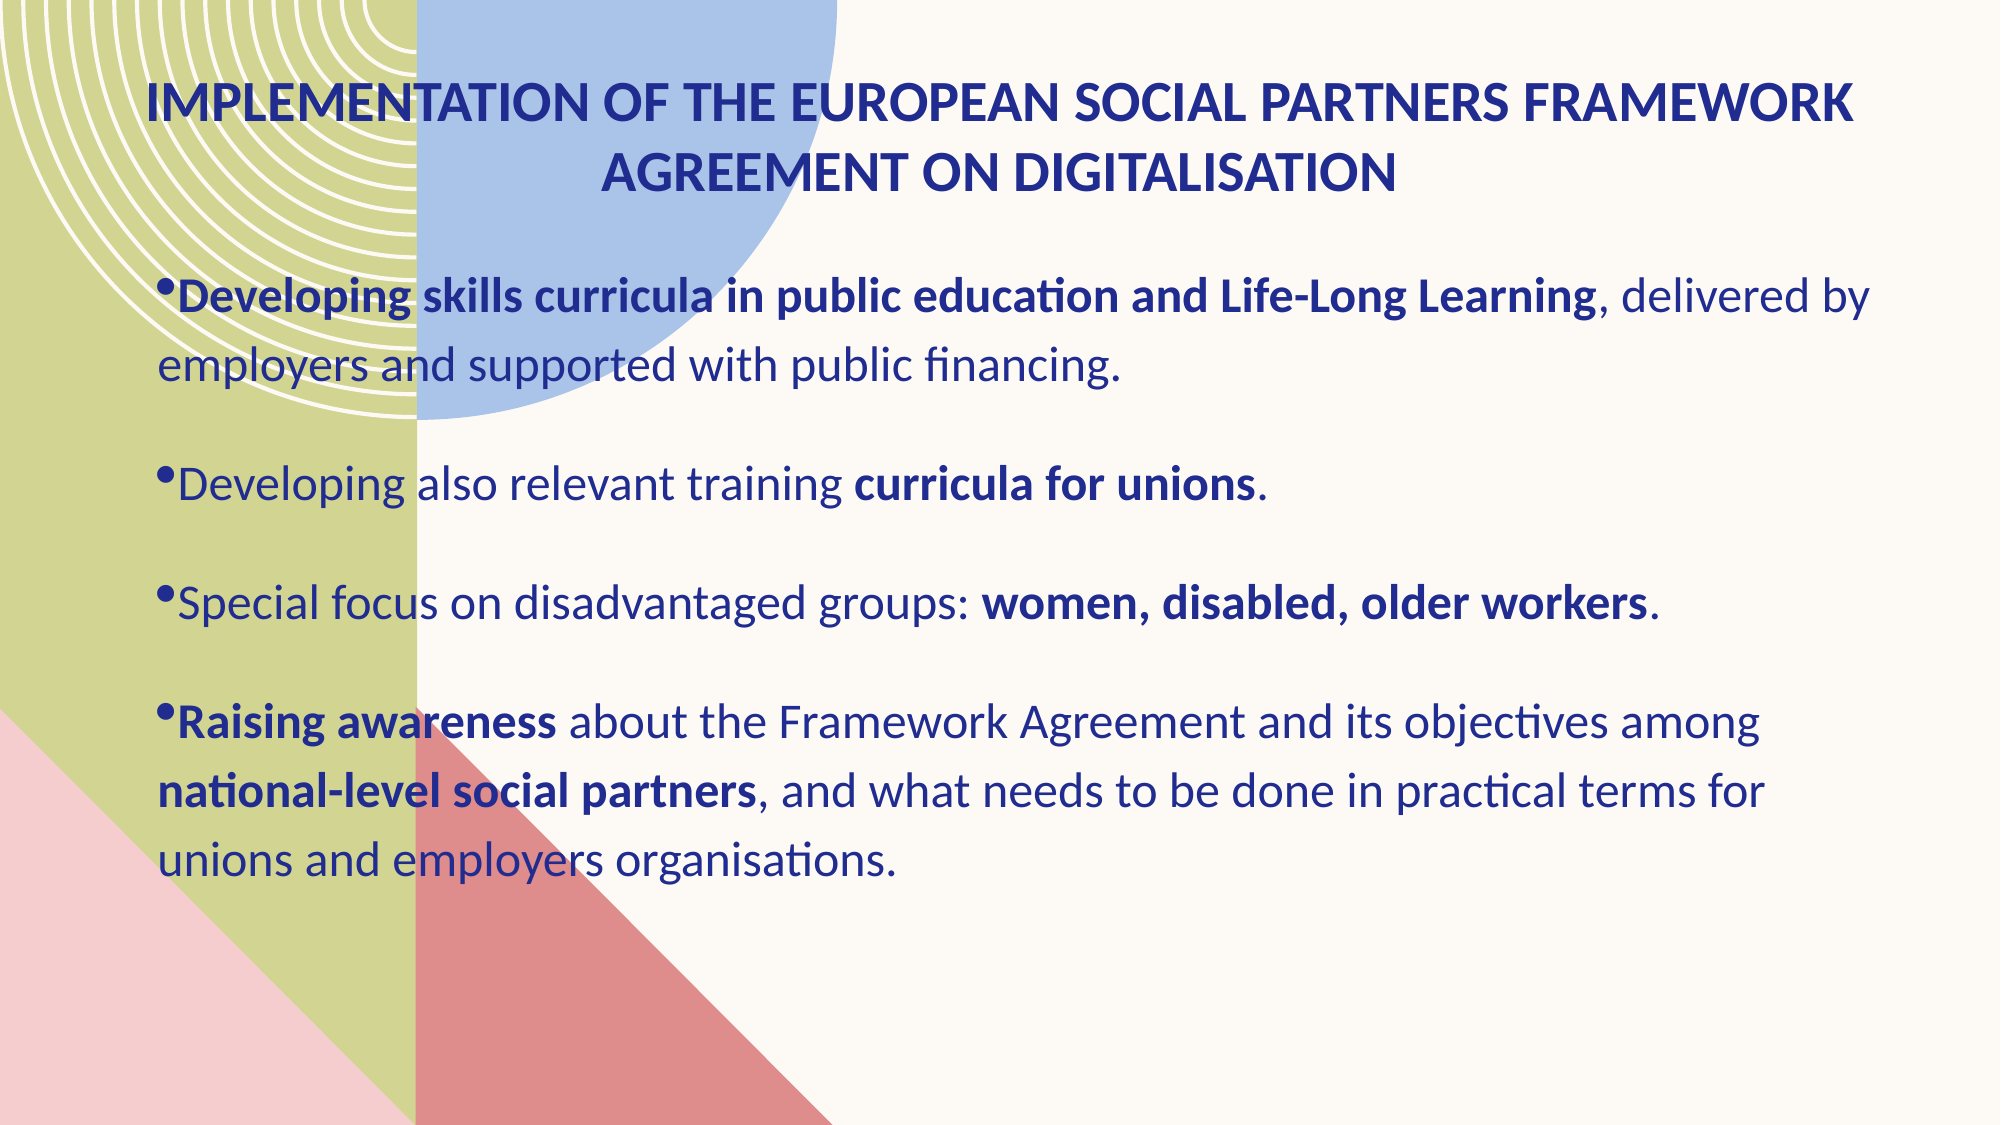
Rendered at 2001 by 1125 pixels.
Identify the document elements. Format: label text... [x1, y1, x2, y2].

title Implementation of the European Social Partners Framework agreement on Digitalisation [38, 63, 1962, 246]
text_box Developing skills curricula in public education and Life-Long Learning, delivered by employers and supported with public financing. Developing also relevant training curricula for unions. Special focus on disadvantaged groups: women, disabled, older workers. Raising awareness about the Framework Agreement and its objectives among national-level social partners, and what needs to be done in practical terms for unions and employers organisations. [142, 245, 1913, 999]
